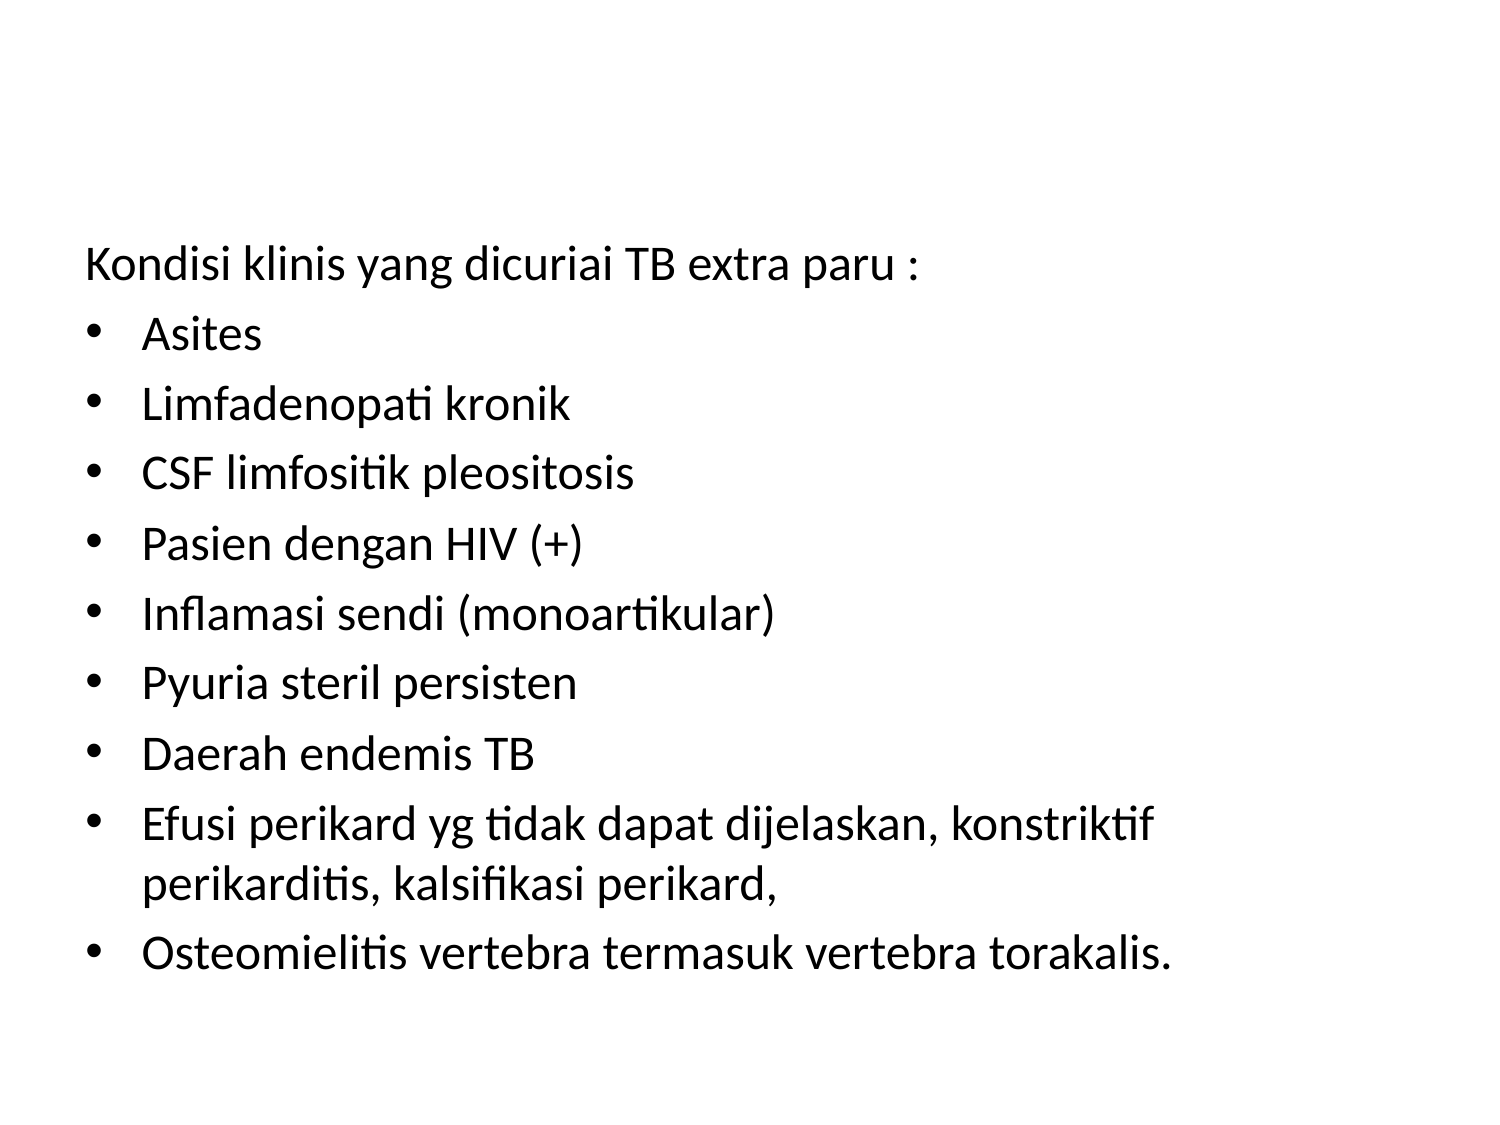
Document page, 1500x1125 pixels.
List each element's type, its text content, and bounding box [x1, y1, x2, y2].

list Kondisi klinis yang dicuriai TB extra paru : Asites Limfadenopati kronik CSF limfositik pleositosis Pasien dengan HIV (+) Inflamasi sendi (monoartikular) Pyuria steril persisten Daerah endemis TB Efusi perikard yg tidak dapat dijelaskan, konstriktif perikarditis, kalsifikasi perikard, Osteomielitis vertebra termasuk vertebra torakalis. [70, 222, 1421, 1001]
